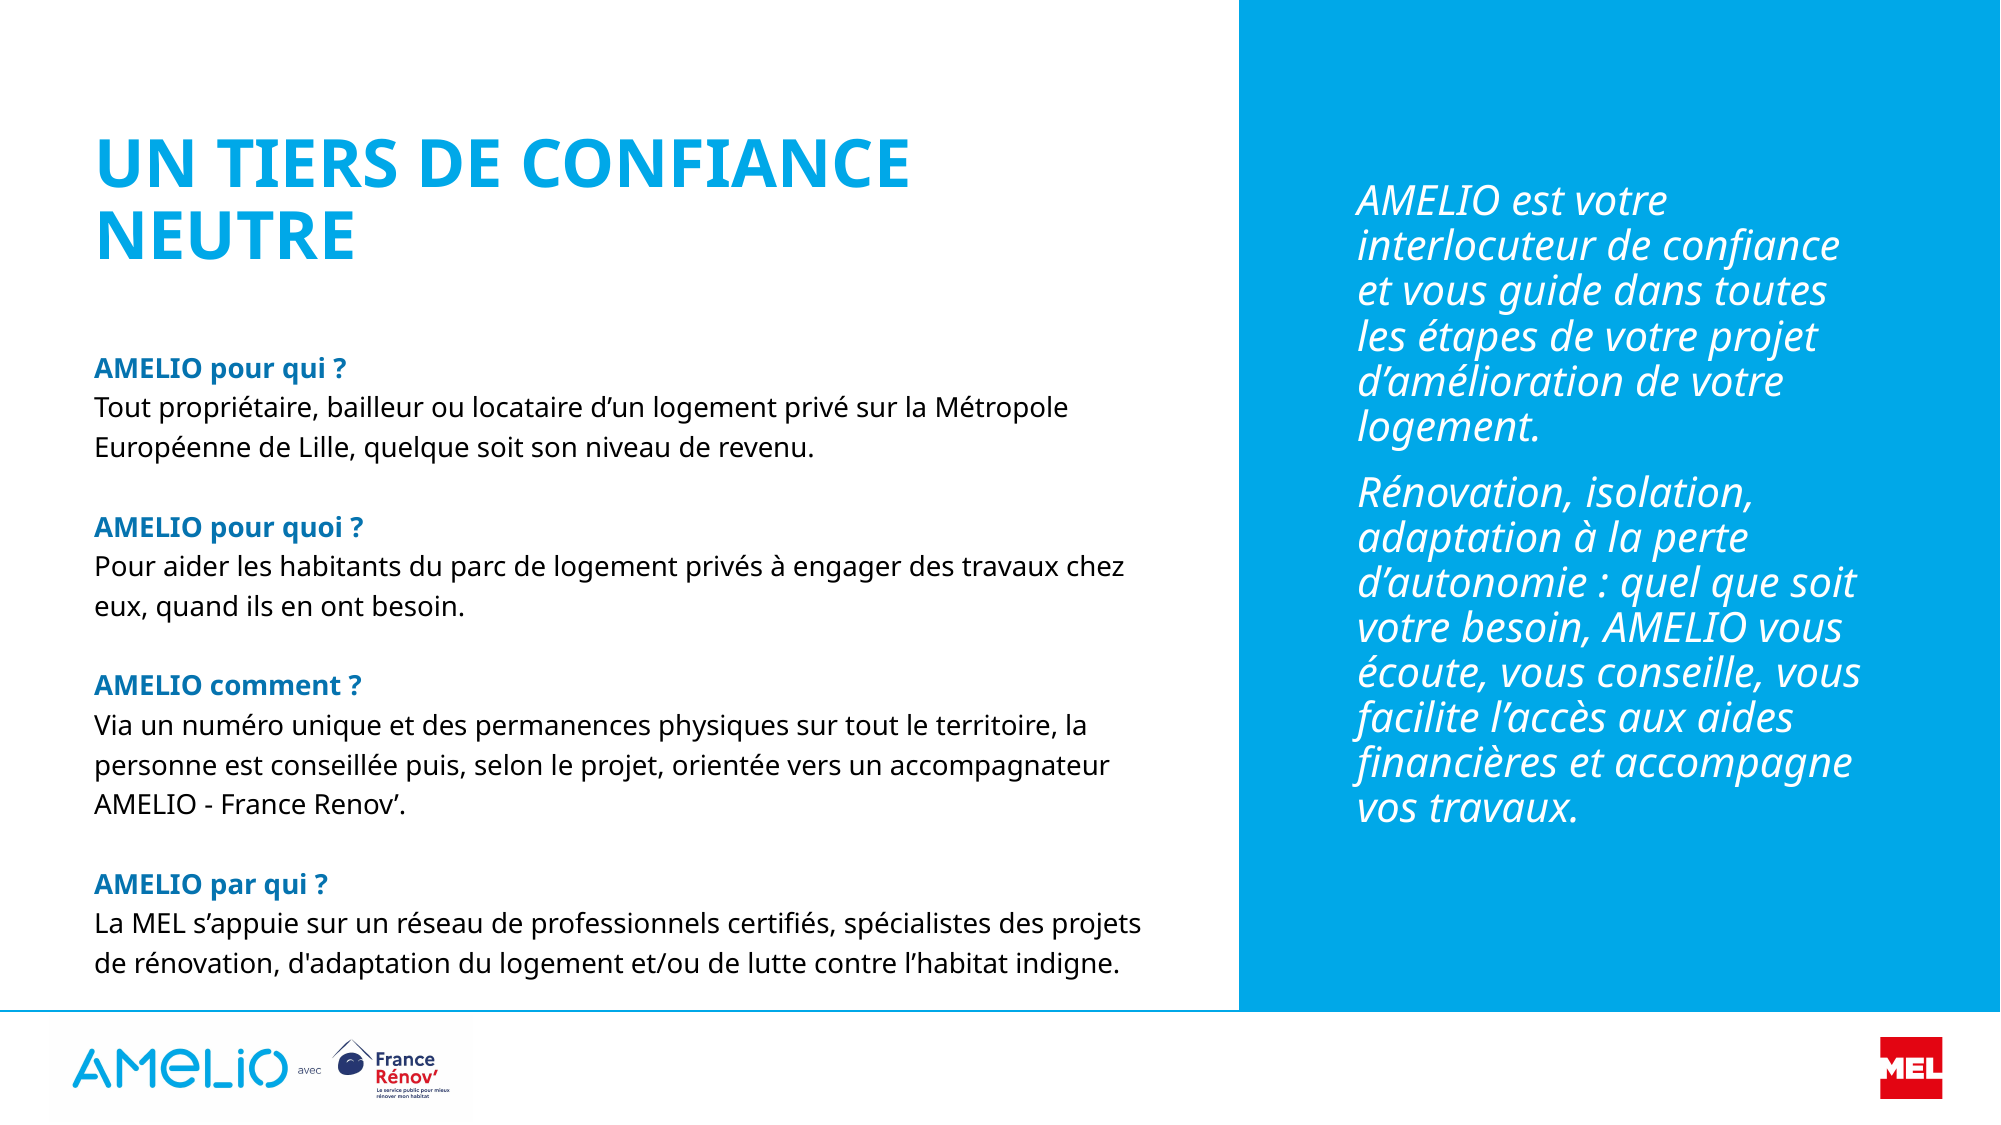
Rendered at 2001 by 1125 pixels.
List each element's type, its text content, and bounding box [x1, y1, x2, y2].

picture [1880, 1037, 1943, 1099]
title UN TIERS DE CONFIANCE NEUTRE [79, 76, 1175, 282]
list AMELIO pour qui ? Tout propriétaire, bailleur ou locataire d’un logement privé sur la Métropole Européenne de Lille, quelque soit son niveau de revenu. AMELIO pour quoi ? Pour aider les habitants du parc de logement privés à engager des travaux chez eux, quand ils en ont besoin. AMELIO comment ? Via un numéro unique et des permanences physiques sur tout le territoire, la personne est conseillée puis, selon le projet, orientée vers un accompagnateur AMELIO - France Renov’. AMELIO par qui ? La MEL s’appuie sur un réseau de professionnels certifiés, spécialistes des projets de rénovation, d'adaptation du logement et/ou de lutte contre l’habitat indigne. [79, 336, 1175, 988]
list AMELIO est votre interlocuteur de confiance et vous guide dans toutes les étapes de votre projet d’amélioration de votre logement. Rénovation, isolation, adaptation à la perte d’autonomie : quel que soit votre besoin, AMELIO vous écoute, vous conseille, vous facilite l’accès aux aides financières et accompagne vos travaux. [1239, 0, 2000, 1012]
picture [49, 1015, 473, 1122]
